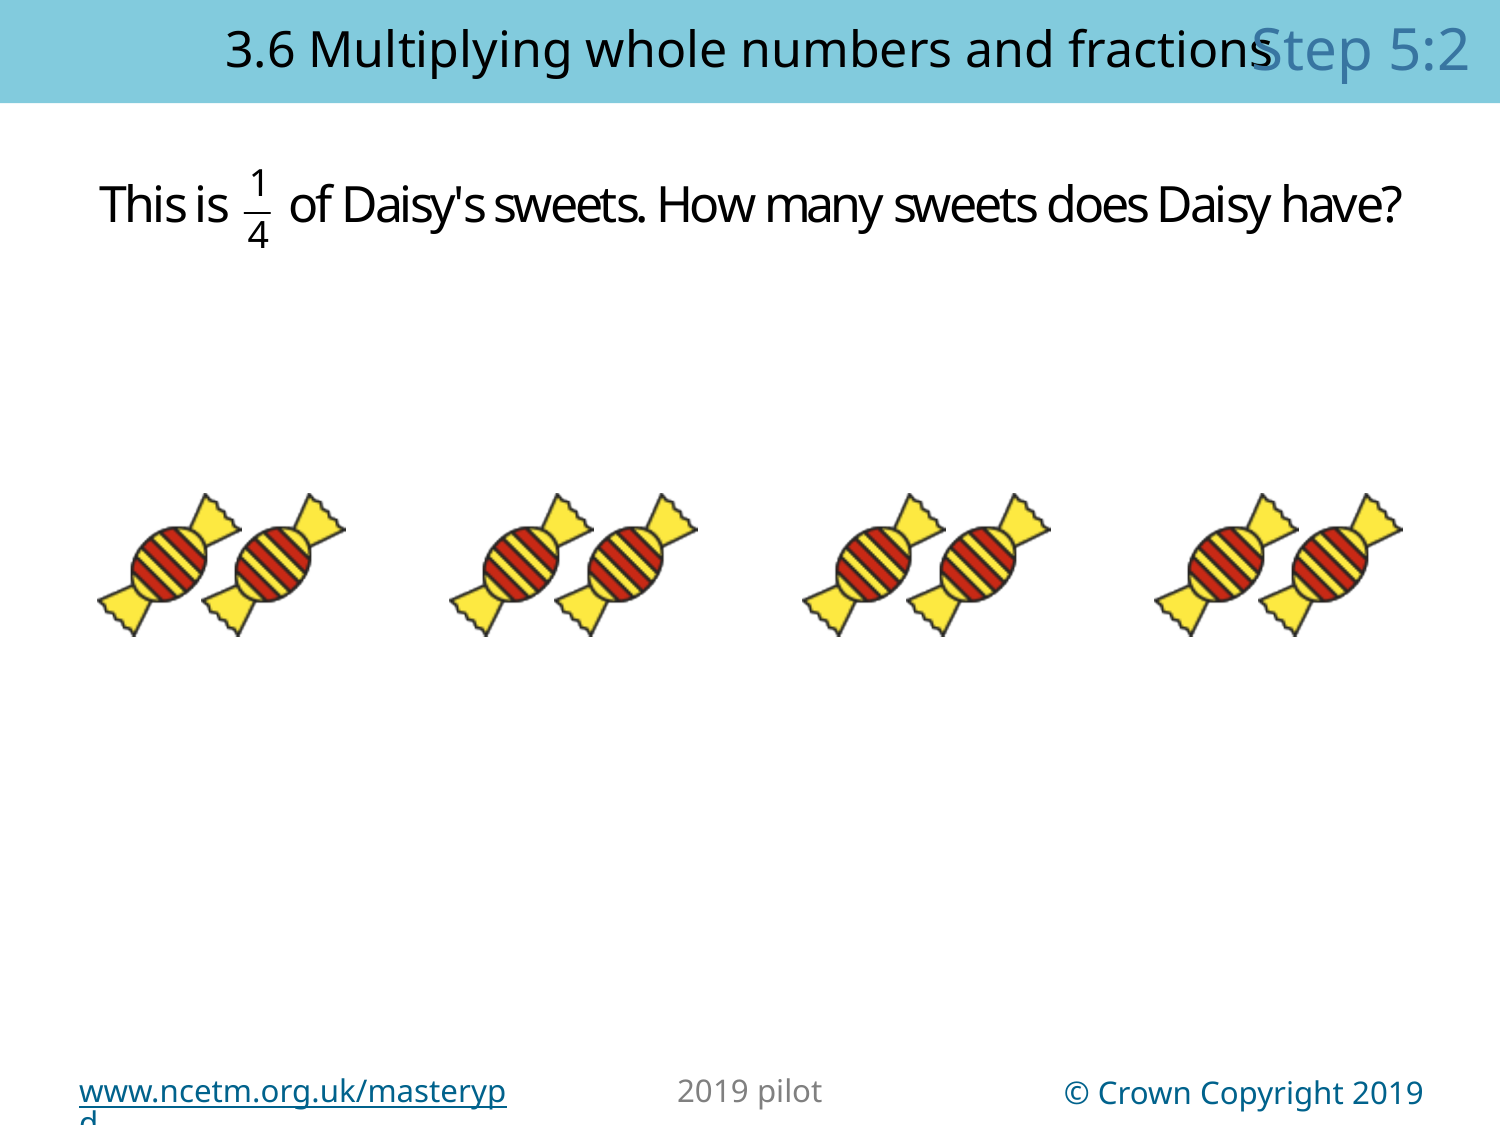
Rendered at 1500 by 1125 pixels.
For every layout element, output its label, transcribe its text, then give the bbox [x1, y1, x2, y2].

picture [1154, 493, 1403, 638]
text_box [95, 161, 1405, 254]
list Step 5:2 [0, 0, 1500, 104]
picture [802, 493, 1051, 638]
picture [97, 493, 346, 638]
picture [449, 493, 698, 638]
